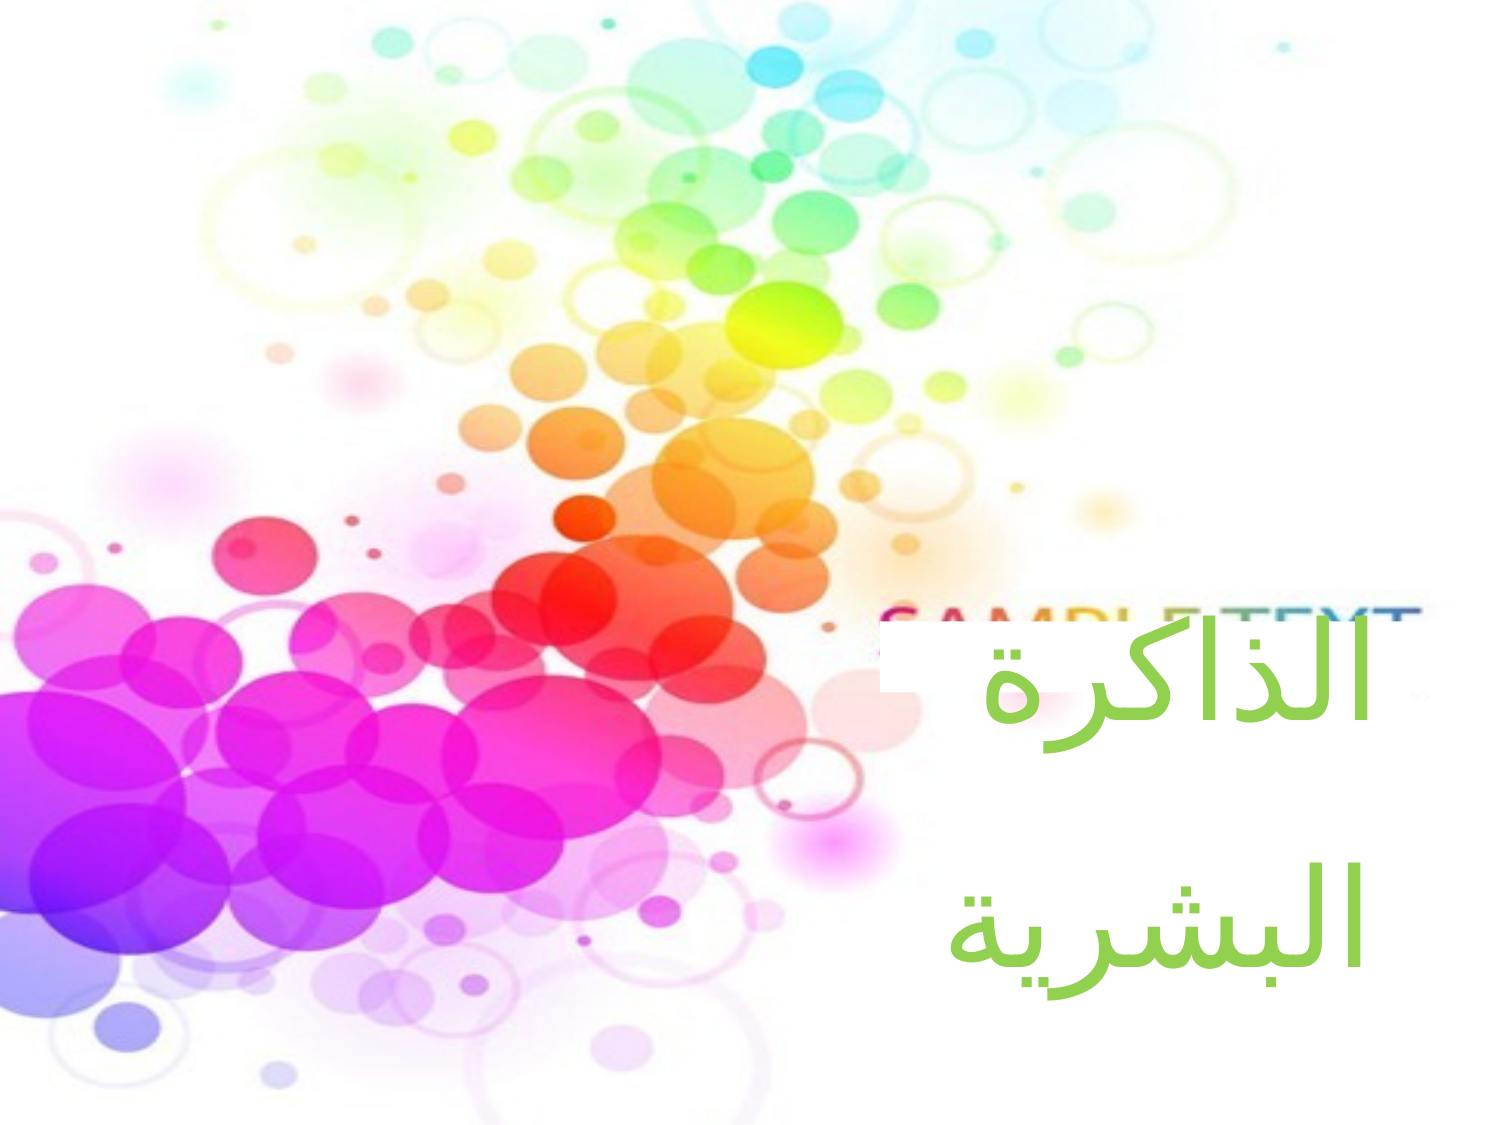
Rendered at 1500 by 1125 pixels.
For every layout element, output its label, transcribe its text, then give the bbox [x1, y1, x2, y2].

picture [0, 0, 1500, 1125]
text_box الذاكرة البشرية [859, 492, 1456, 1003]
